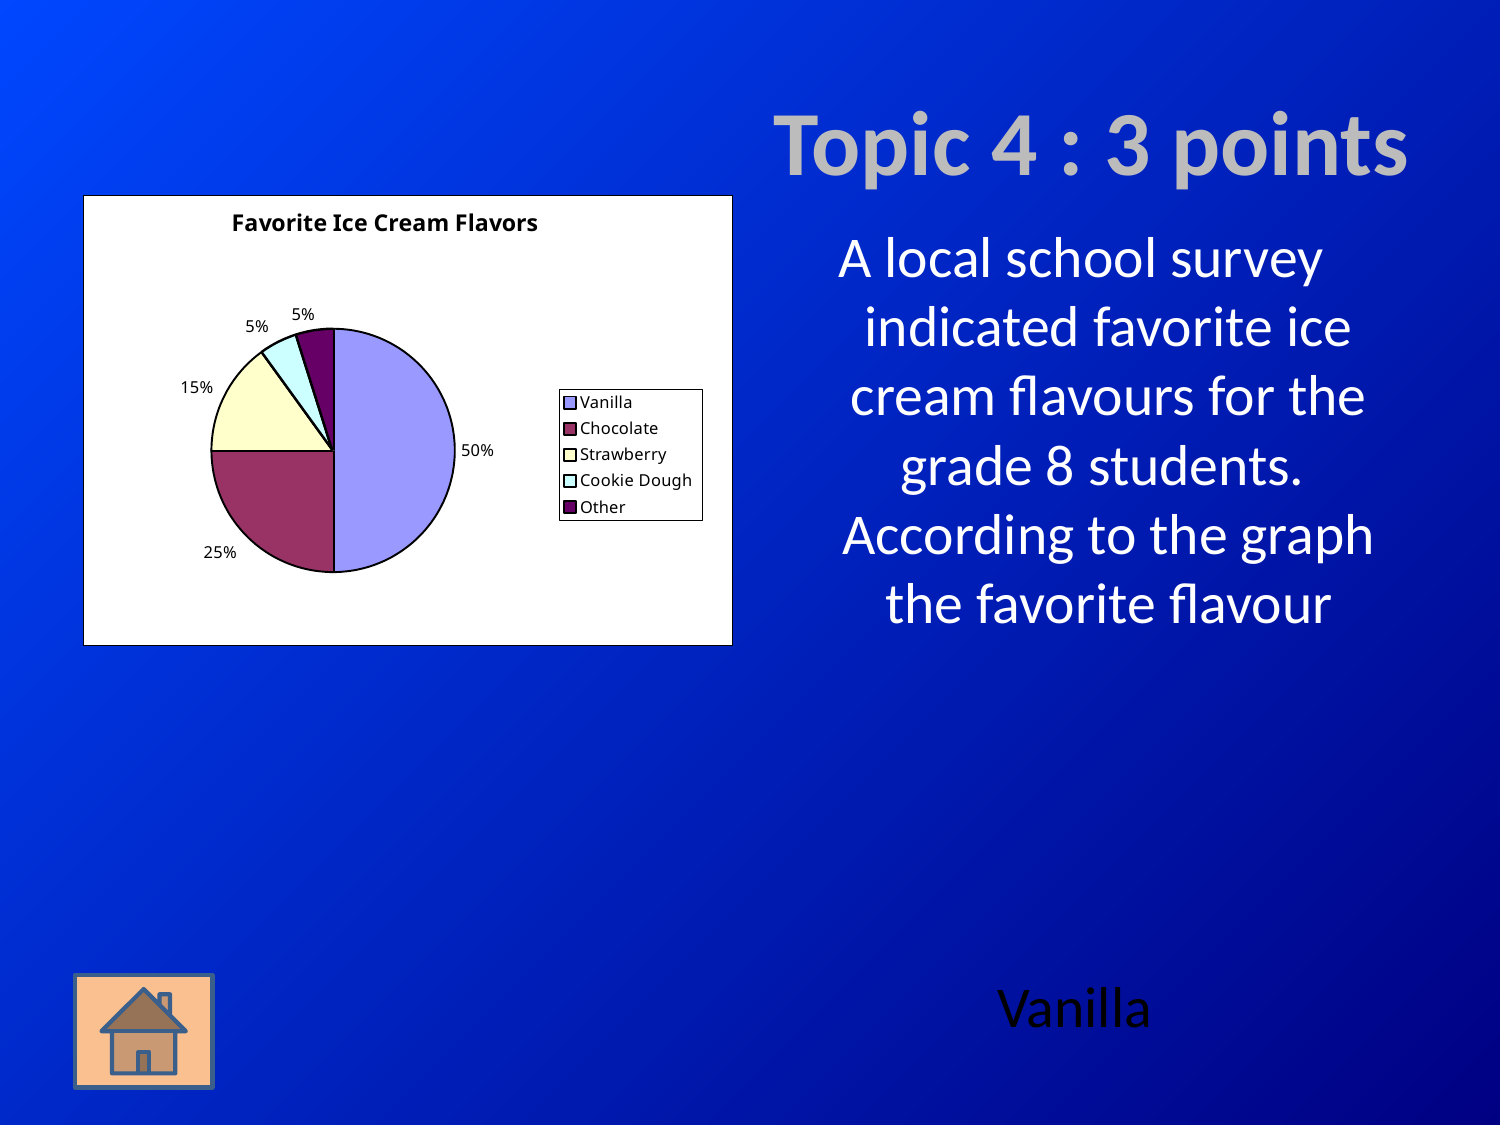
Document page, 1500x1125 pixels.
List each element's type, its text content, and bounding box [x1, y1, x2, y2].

title Topic 4 : 3 points [75, 45, 1425, 212]
text_box [73, 973, 215, 1090]
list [74, 187, 741, 654]
list A local school survey indicated favorite ice cream flavours for the grade 8 students. According to the graph the favorite flavour Vanilla [737, 212, 1425, 1050]
